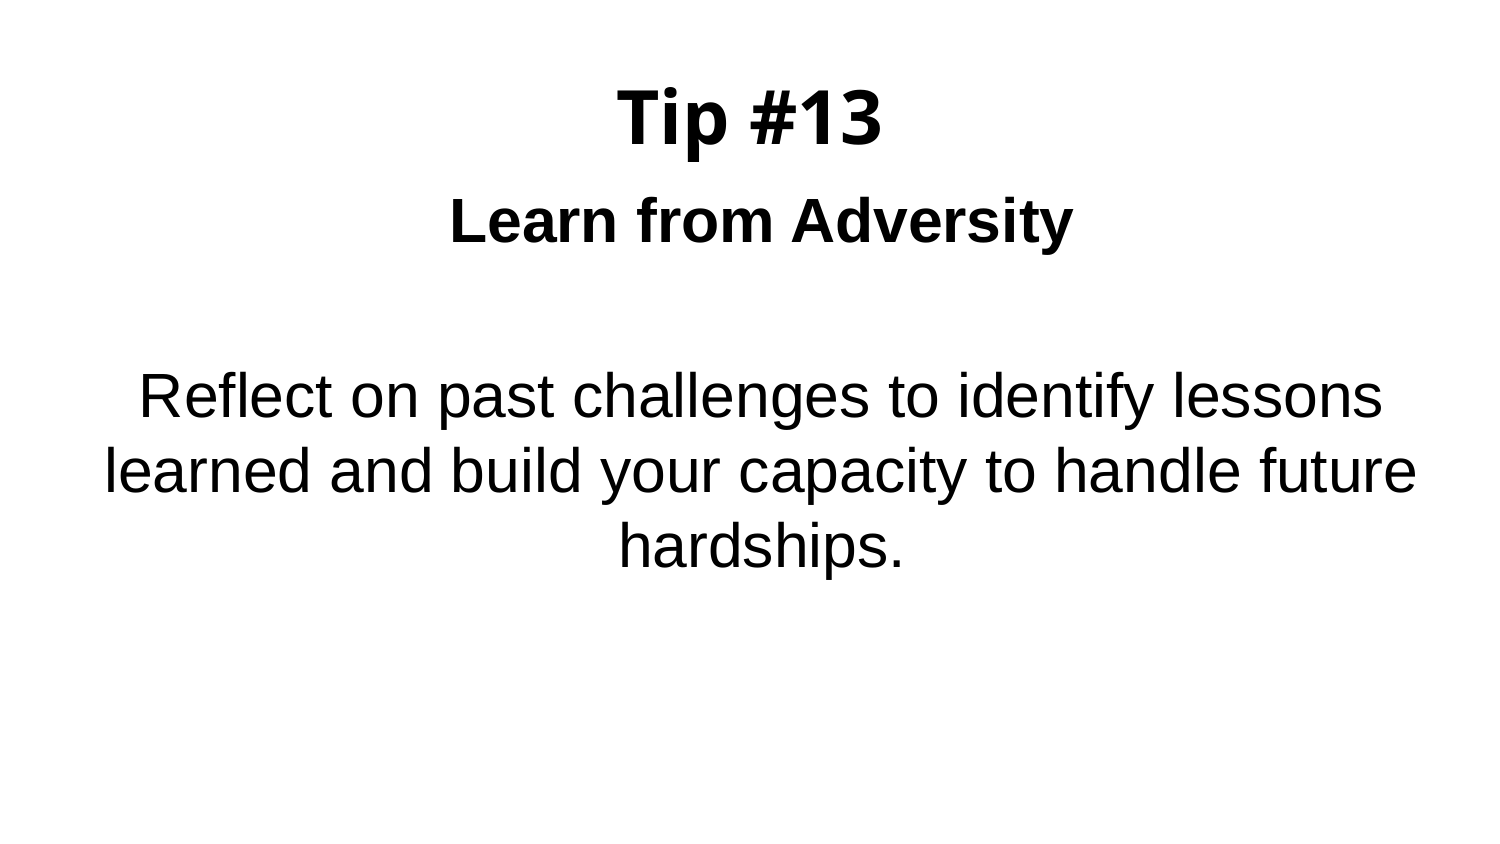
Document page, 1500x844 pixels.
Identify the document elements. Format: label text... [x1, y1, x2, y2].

title Tip #13 [75, 33, 1425, 175]
list Learn from Adversity Reflect on past challenges to identify lessons learned and build your capacity to handle future hardships. [87, 77, 1438, 827]
